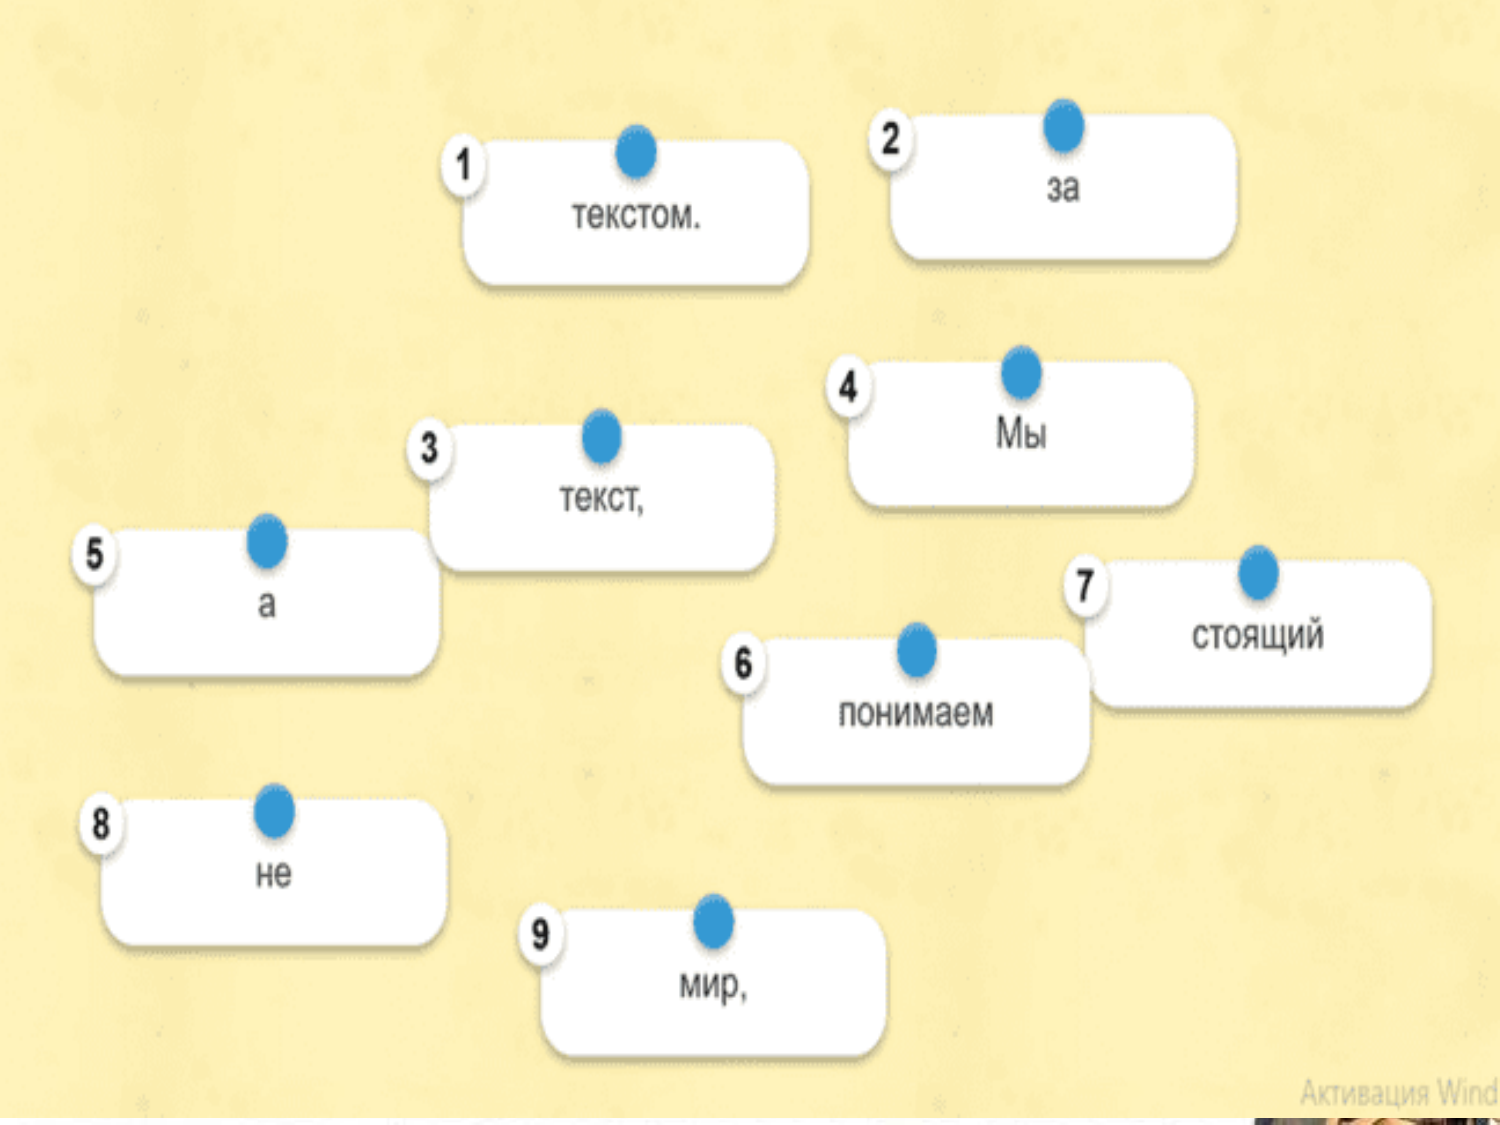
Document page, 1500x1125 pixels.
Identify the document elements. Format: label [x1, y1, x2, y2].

picture [0, 1118, 1500, 1125]
list [0, 0, 1500, 1118]
